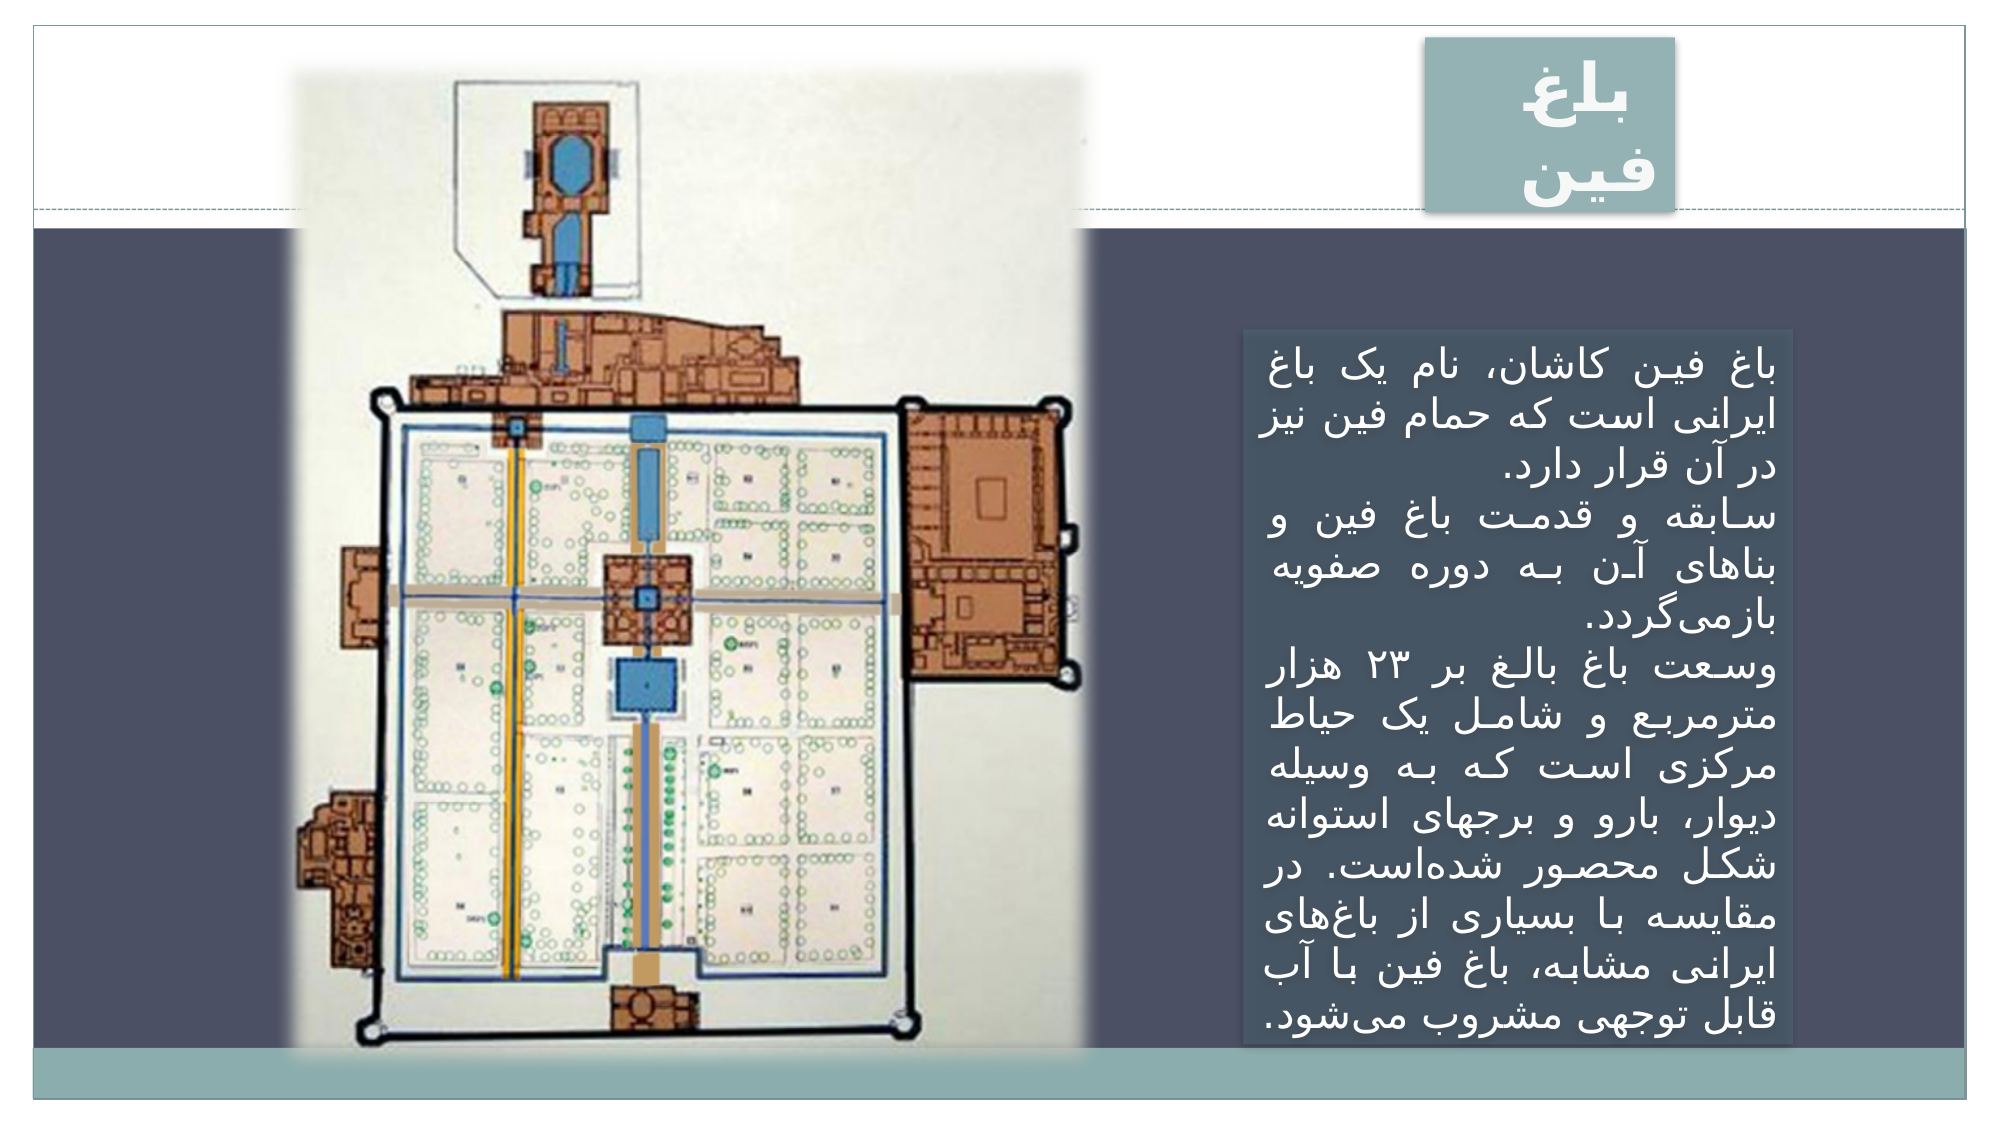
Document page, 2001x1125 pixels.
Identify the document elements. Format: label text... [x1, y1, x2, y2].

picture [274, 53, 1103, 1076]
text_box باغ فین [1425, 37, 1675, 213]
text_box باغ فین کاشان، نام یک باغ ایرانی است که حمام فین نیز در آن قرار دارد. سابقه و قدمت باغ فین و بناهای آن به دوره صفویه بازمی‌گردد. وسعت باغ بالغ بر ۲۳ هزار مترمربع و شامل یک حیاط مرکزی است که به وسیله دیوار، بارو و برجهای استوانه شکل محصور شده‌است. در مقایسه با بسیاری از باغ‌های ایرانی مشابه، باغ فین با آب قابل توجهی مشروب می‌شود. [1243, 329, 1794, 1045]
